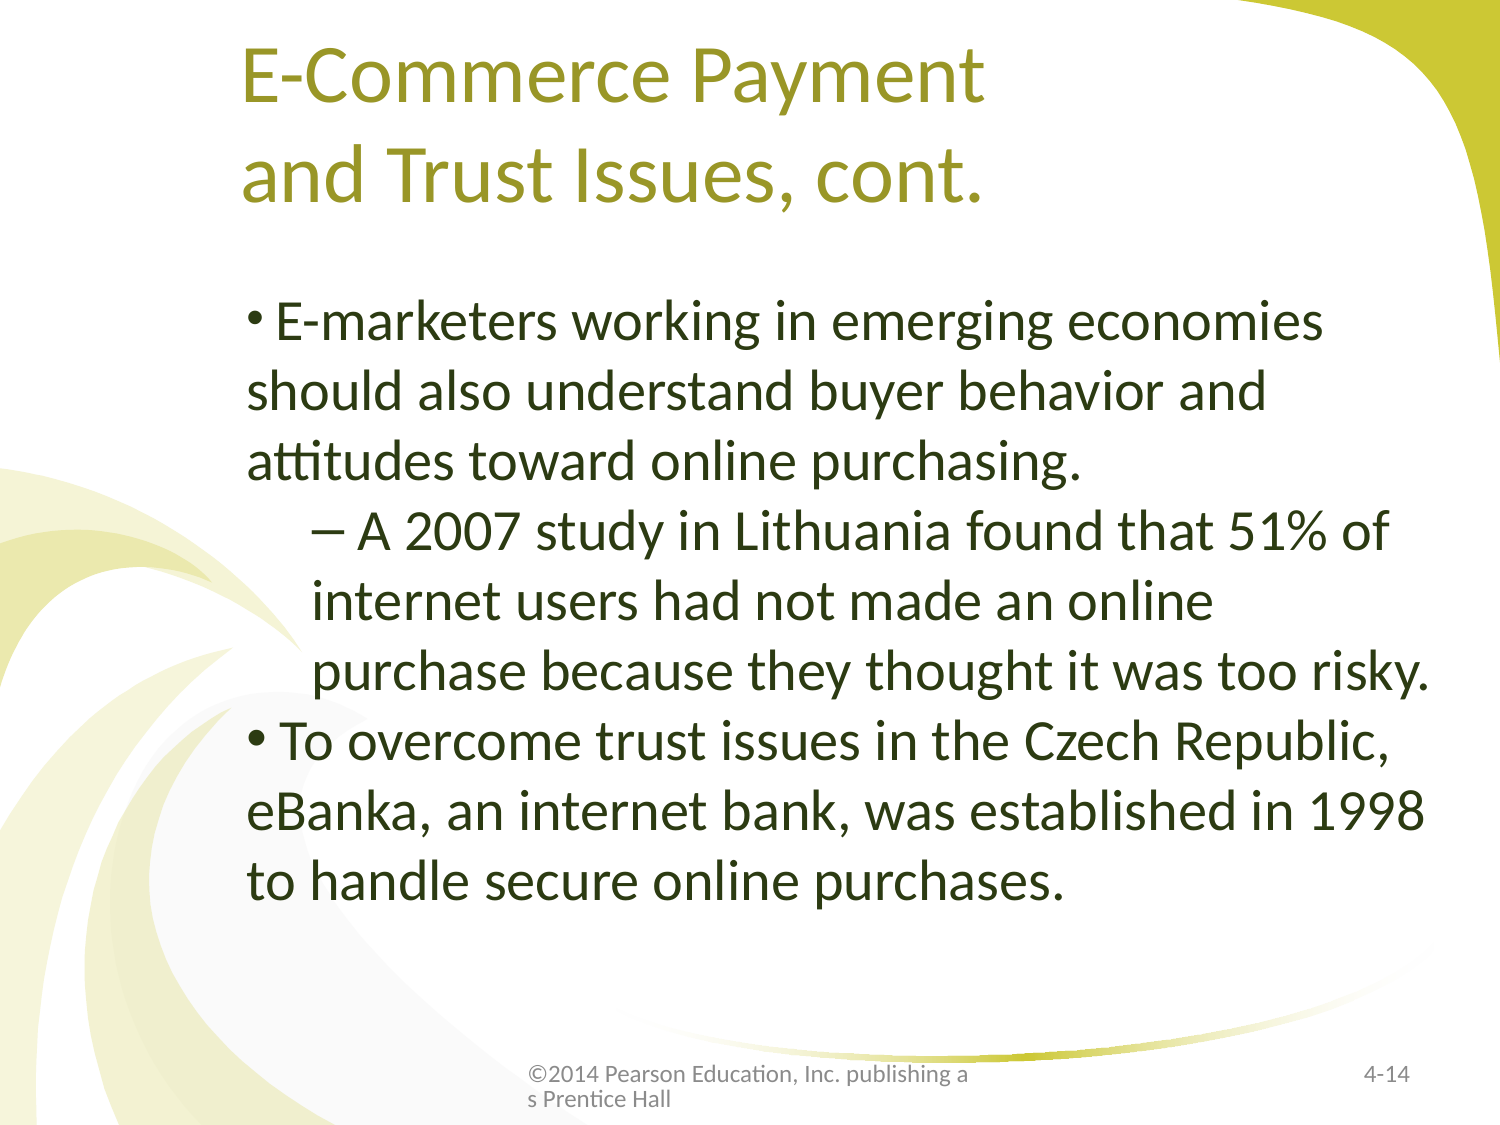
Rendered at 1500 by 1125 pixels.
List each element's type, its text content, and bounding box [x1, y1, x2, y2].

list E-marketers working in emerging economies should also understand buyer behavior and attitudes toward online purchasing. A 2007 study in Lithuania found that 51% of internet users had not made an online purchase because they thought it was too risky. To overcome trust issues in the Czech Republic, eBanka, an internet bank, was established in 1998 to handle secure online purchases. [174, 275, 1450, 1000]
footer ©2014 Pearson Education, Inc. publishing as Prentice Hall [512, 1042, 988, 1103]
slide_number 4-14 [1074, 1042, 1425, 1103]
title E-Commerce Payment and Trust Issues, cont. [225, 37, 1438, 200]
